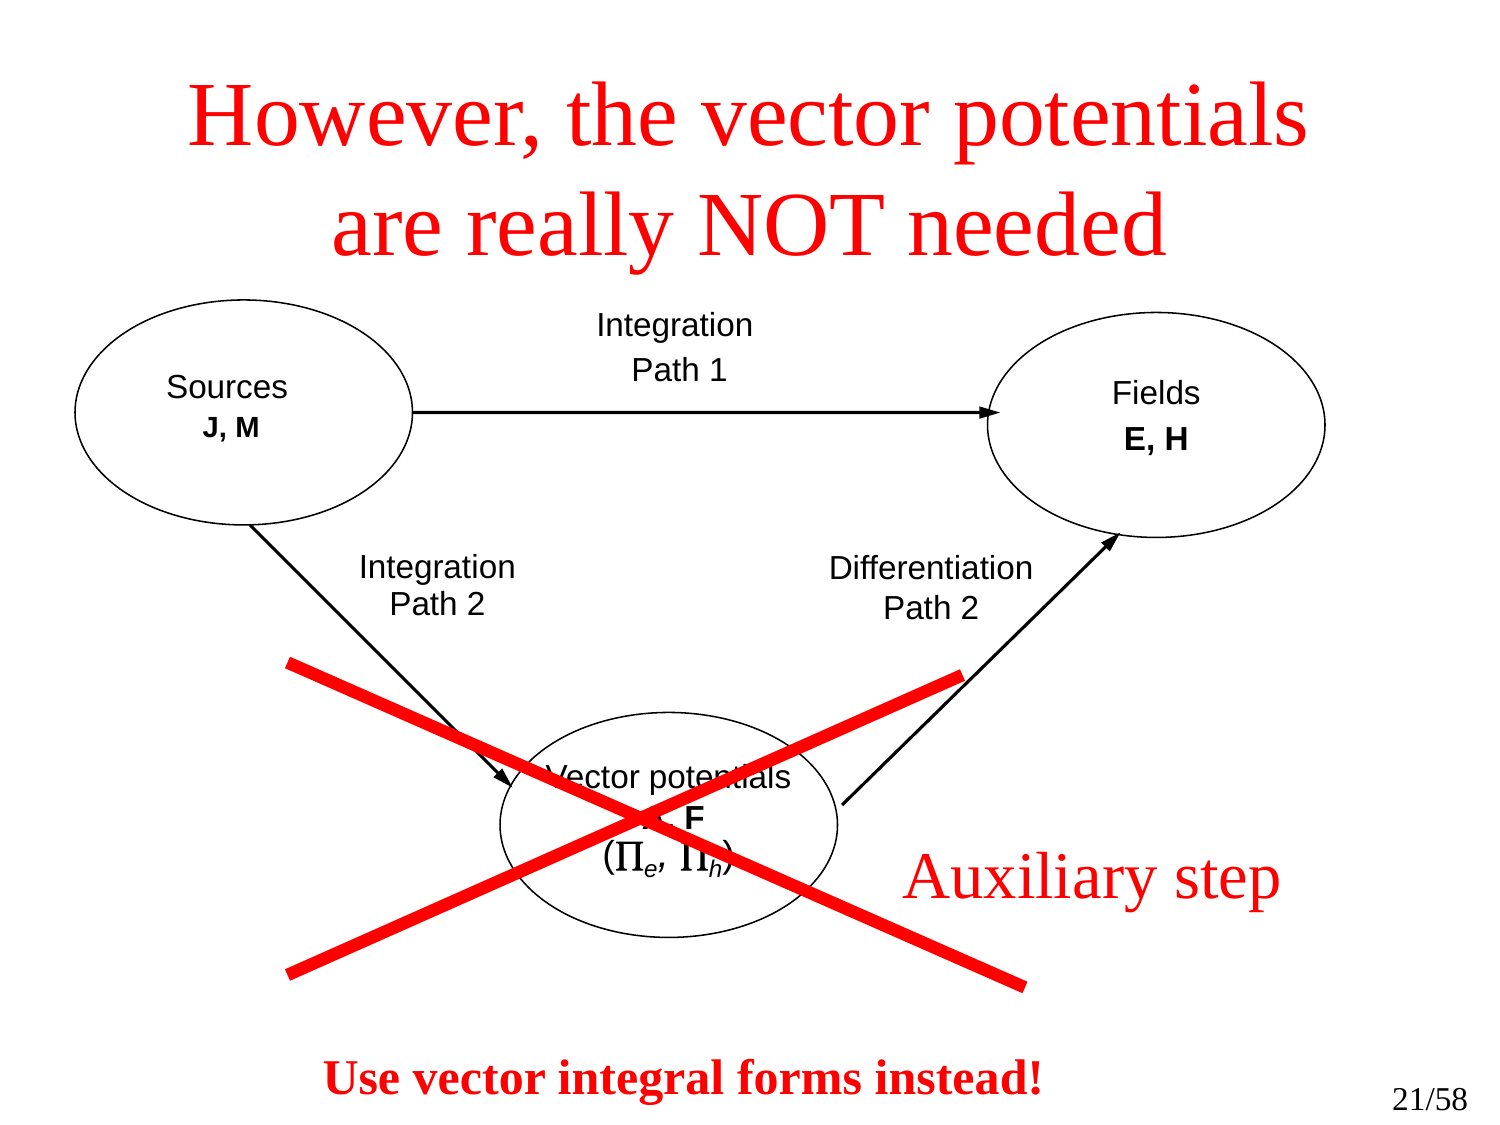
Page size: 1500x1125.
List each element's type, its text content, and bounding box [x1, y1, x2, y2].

title However, the vector potentials are really NOT needed [112, 70, 1388, 259]
text_box Integration Path 1 [562, 312, 788, 396]
text_box Auxiliary step [887, 824, 1298, 920]
text_box [75, 299, 413, 525]
text_box Fields E, H [1025, 374, 1288, 465]
text_box [842, 532, 1121, 805]
text_box [500, 787, 512, 867]
text_box [531, 890, 807, 938]
text_box [412, 406, 1000, 419]
text_box Differentiation Path 2 [812, 549, 1050, 634]
text_box Integration Path 2 [324, 537, 550, 630]
text_box Sources J, M [112, 375, 350, 451]
text_box Use vector integral forms instead! [307, 1037, 1060, 1113]
text_box [249, 524, 513, 788]
text_box Vector potentials A, F (e, h) [512, 762, 825, 890]
text_box [528, 712, 809, 762]
text_box [987, 312, 1326, 538]
text_box [825, 782, 838, 868]
